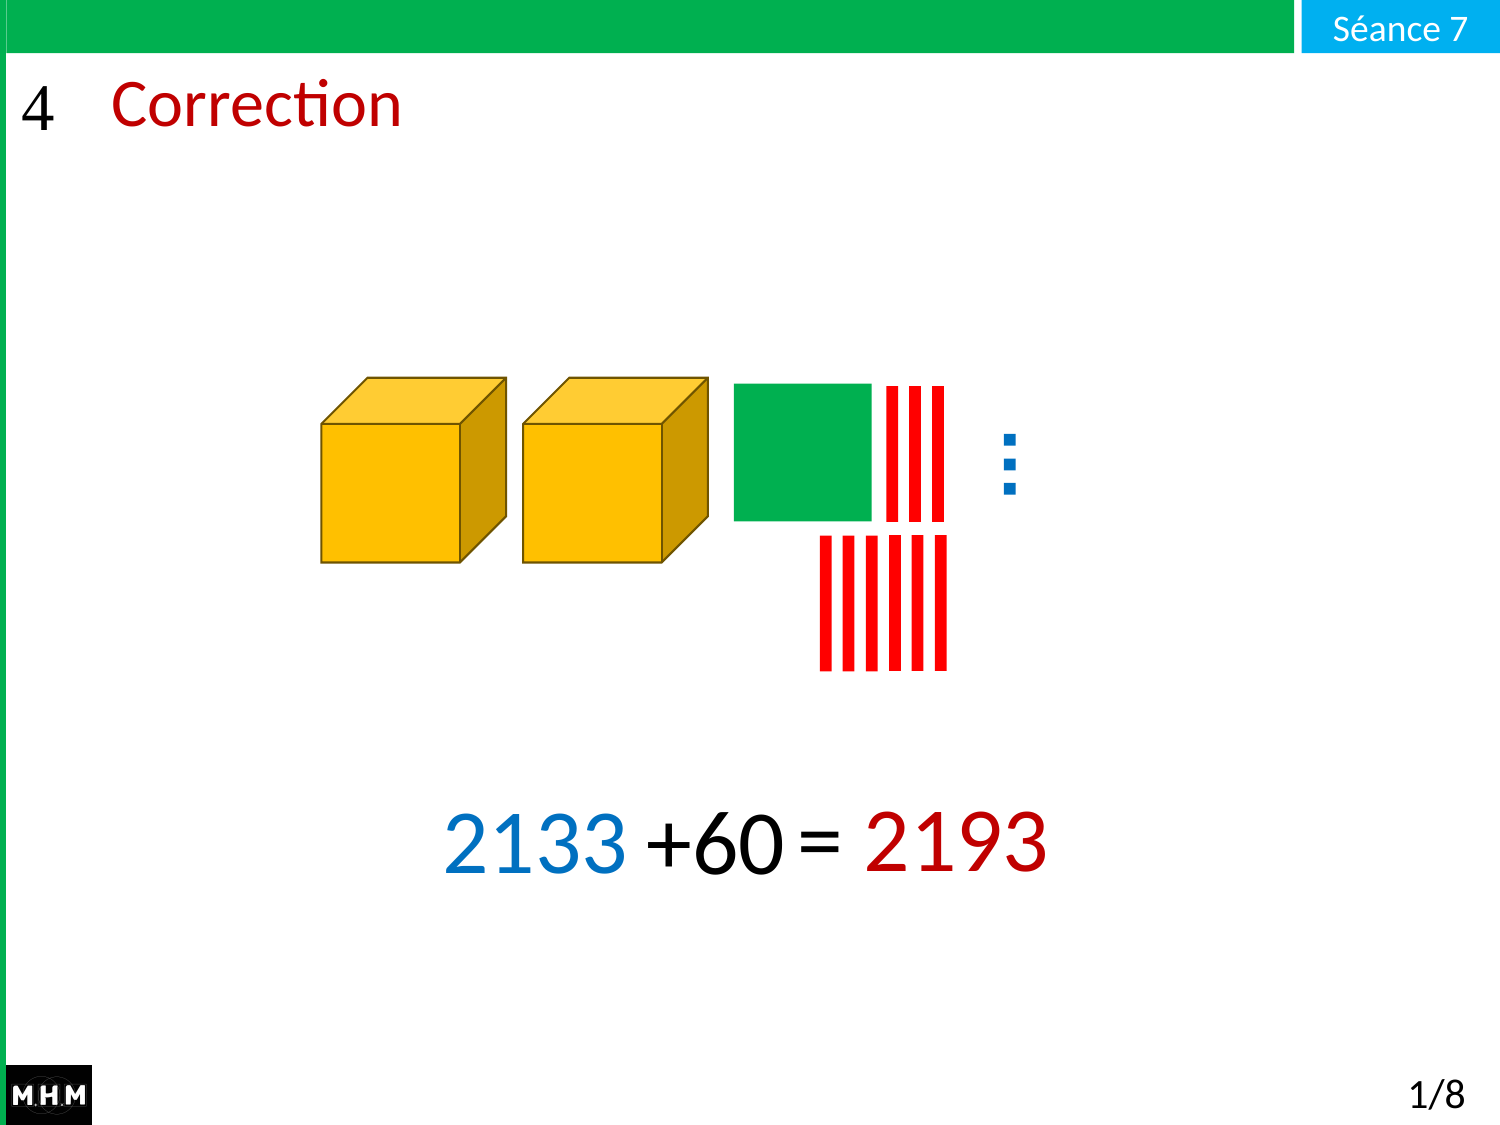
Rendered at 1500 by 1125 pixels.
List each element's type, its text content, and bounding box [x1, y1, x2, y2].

list 1/8 [1373, 1064, 1500, 1125]
title Correction [96, 60, 1391, 150]
text_box [934, 534, 948, 672]
text_box [931, 385, 945, 523]
text_box [733, 383, 873, 522]
text_box [522, 376, 709, 564]
text_box [865, 535, 879, 672]
text_box +60 [631, 775, 979, 900]
text_box [842, 535, 855, 672]
text_box [819, 535, 833, 672]
text_box [1003, 433, 1017, 447]
text_box [320, 376, 508, 564]
text_box [1003, 482, 1017, 496]
text_box [908, 385, 922, 523]
text_box [1003, 458, 1017, 472]
text_box [888, 534, 902, 672]
text_box [885, 385, 899, 523]
text_box 2133 [427, 774, 782, 900]
text_box [911, 534, 924, 672]
picture [6, 1065, 92, 1125]
text_box = 2193 [782, 771, 1129, 897]
